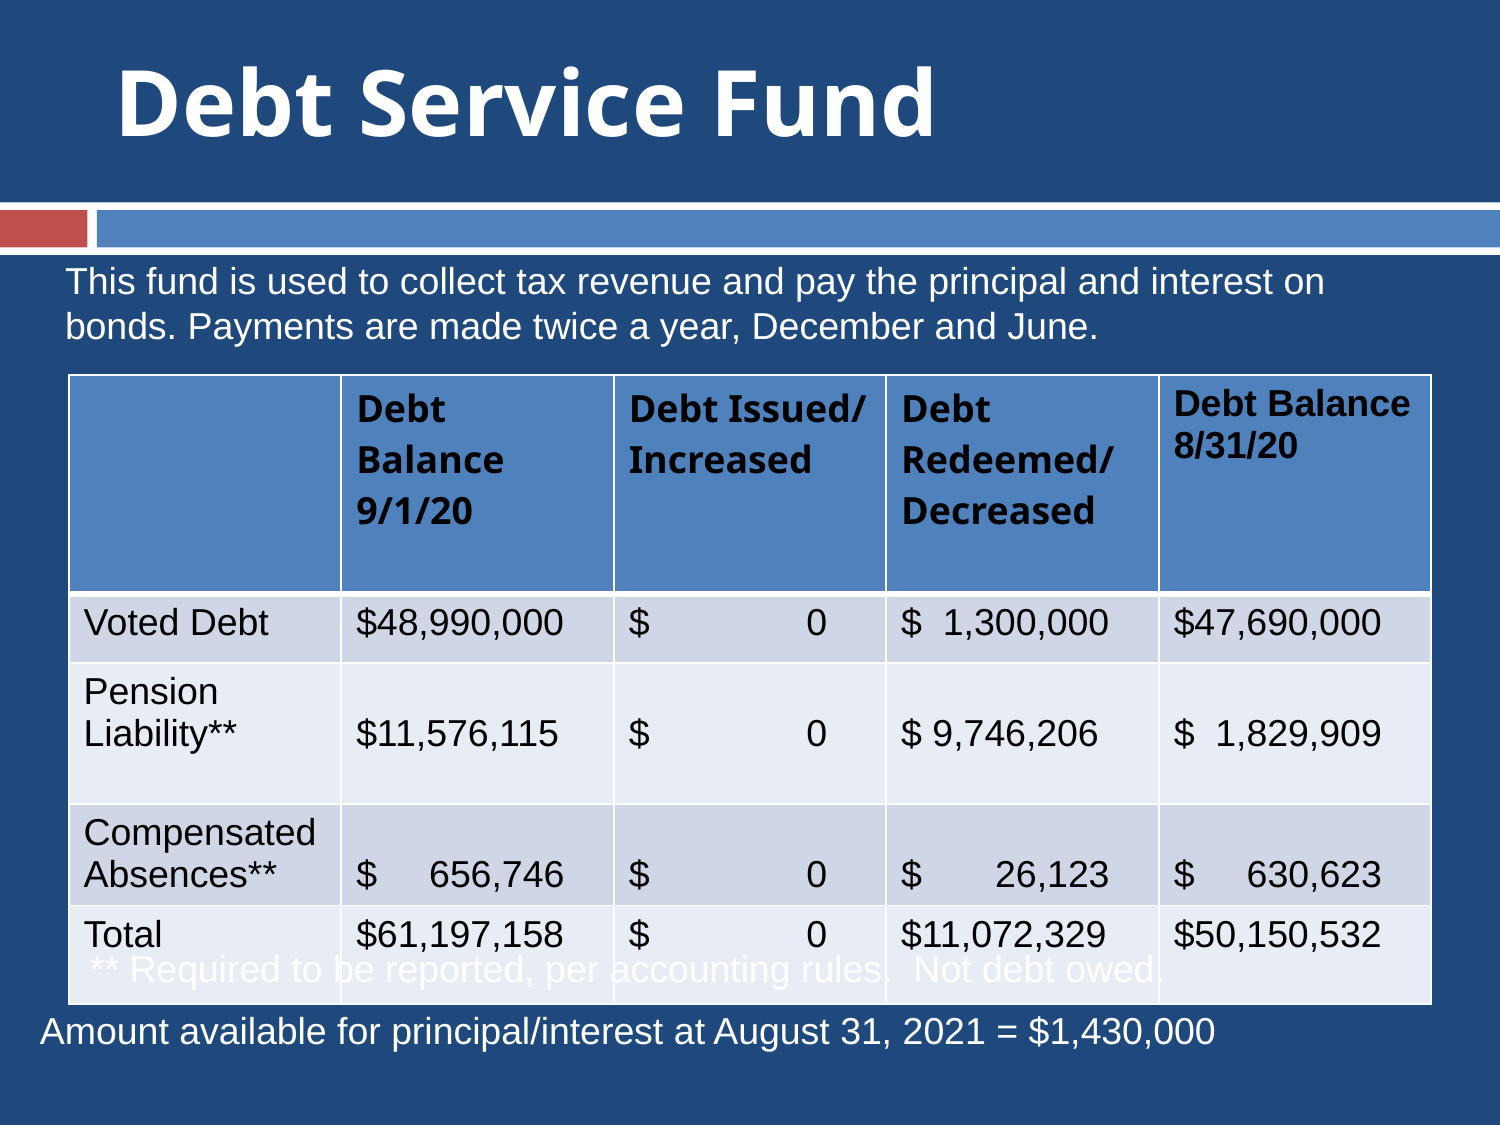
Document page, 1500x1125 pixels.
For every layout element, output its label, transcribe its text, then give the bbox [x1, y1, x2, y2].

table_cell Compensated Absences** [70, 805, 340, 905]
table_cell $11,072,329 [887, 998, 1158, 1003]
table_header Debt Issued/ Increased [615, 376, 885, 591]
table_header [70, 376, 340, 591]
table_cell $ 656,746 [342, 805, 613, 905]
table_cell $48,990,000 [342, 597, 613, 662]
table_cell $ 9,746,206 [887, 664, 1158, 803]
table_header Debt Balance 8/31/20 [1160, 376, 1430, 591]
table_cell $ 1,829,909 [1160, 664, 1430, 803]
table_cell $11,072,329 [887, 906, 1158, 937]
table_cell $47,690,000 [1160, 597, 1430, 662]
text_box Debt Service Fund [99, 0, 1400, 200]
table_cell $ 1,300,000 [887, 597, 1158, 662]
table_cell $ 0 [615, 597, 885, 662]
table_cell $11,576,115 [342, 664, 613, 803]
table_cell $ 630,623 [1160, 805, 1430, 905]
table_header Debt Redeemed/ Decreased [887, 376, 1158, 591]
table_cell $61,197,158 [342, 906, 613, 937]
table_cell $ 0 [615, 664, 885, 803]
text_box Amount available for principal/interest at August 31, 2021 = $1,430,000 [24, 999, 1425, 1061]
text_box This fund is used to collect tax revenue and pay the principal and interest on bonds. Payments are made twice a year, December and June. [50, 249, 1450, 356]
table_cell $ 0 [615, 805, 885, 905]
text_box ** Required to be reported, per accounting rules. Not debt owed. [74, 937, 1425, 998]
table_header Debt Balance 9/1/20 [342, 376, 613, 591]
table_cell $ 26,123 [887, 805, 1158, 905]
table_cell Total [70, 906, 340, 1003]
table_cell $61,197,158 [342, 998, 613, 1003]
table_cell Voted Debt [70, 597, 340, 662]
table_cell $ 0 [615, 998, 885, 1003]
table_cell $ 0 [615, 906, 885, 937]
table_cell Pension Liability** [70, 664, 340, 803]
table_cell $50,150,532 [1160, 906, 1430, 1003]
